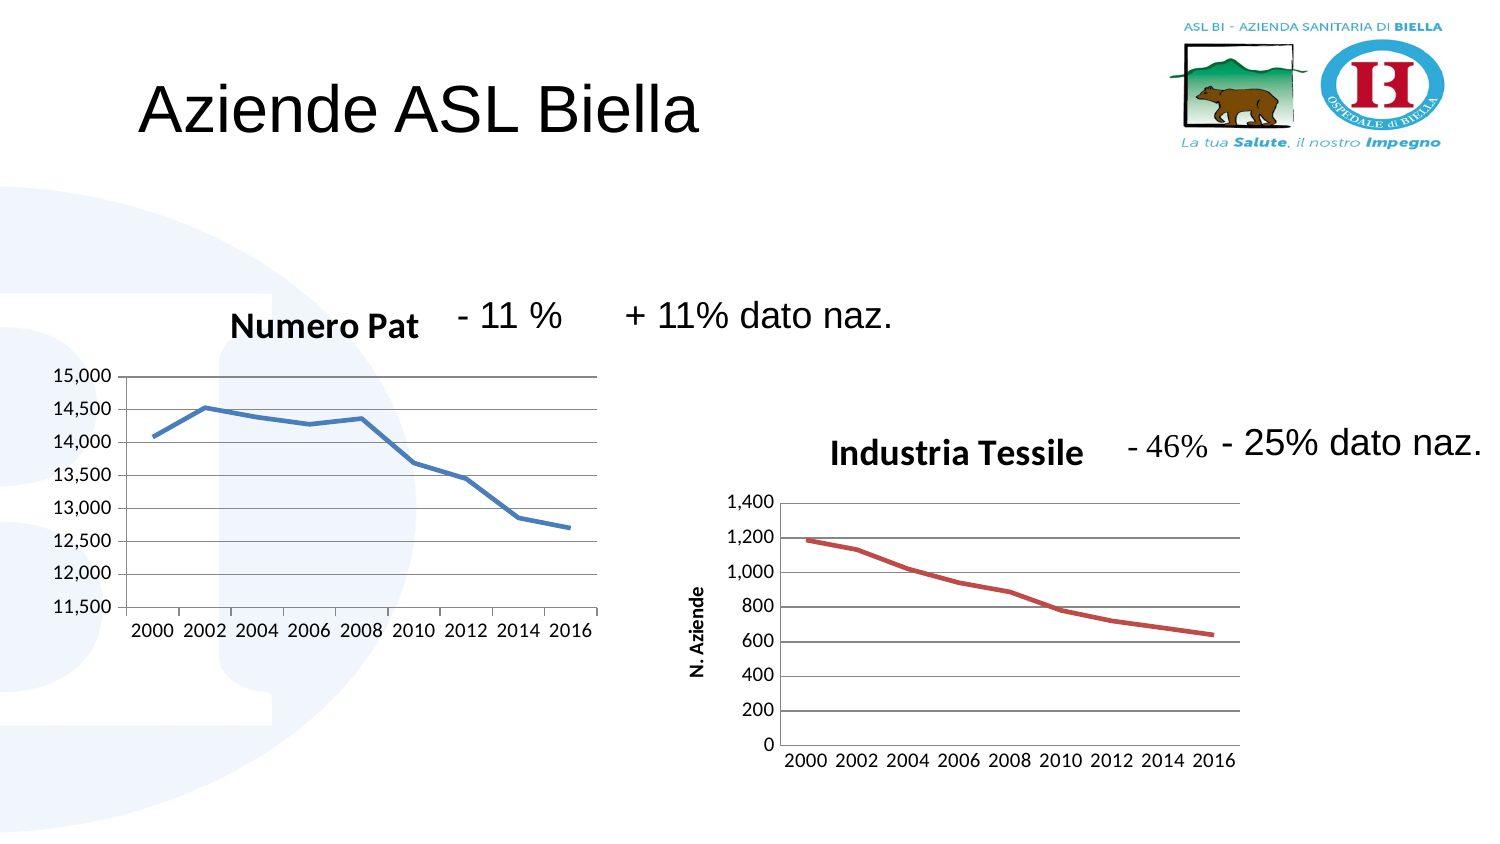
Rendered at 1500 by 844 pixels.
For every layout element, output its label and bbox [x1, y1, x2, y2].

picture [0, 0, 1500, 833]
chart [654, 410, 1252, 780]
chart [40, 283, 609, 651]
